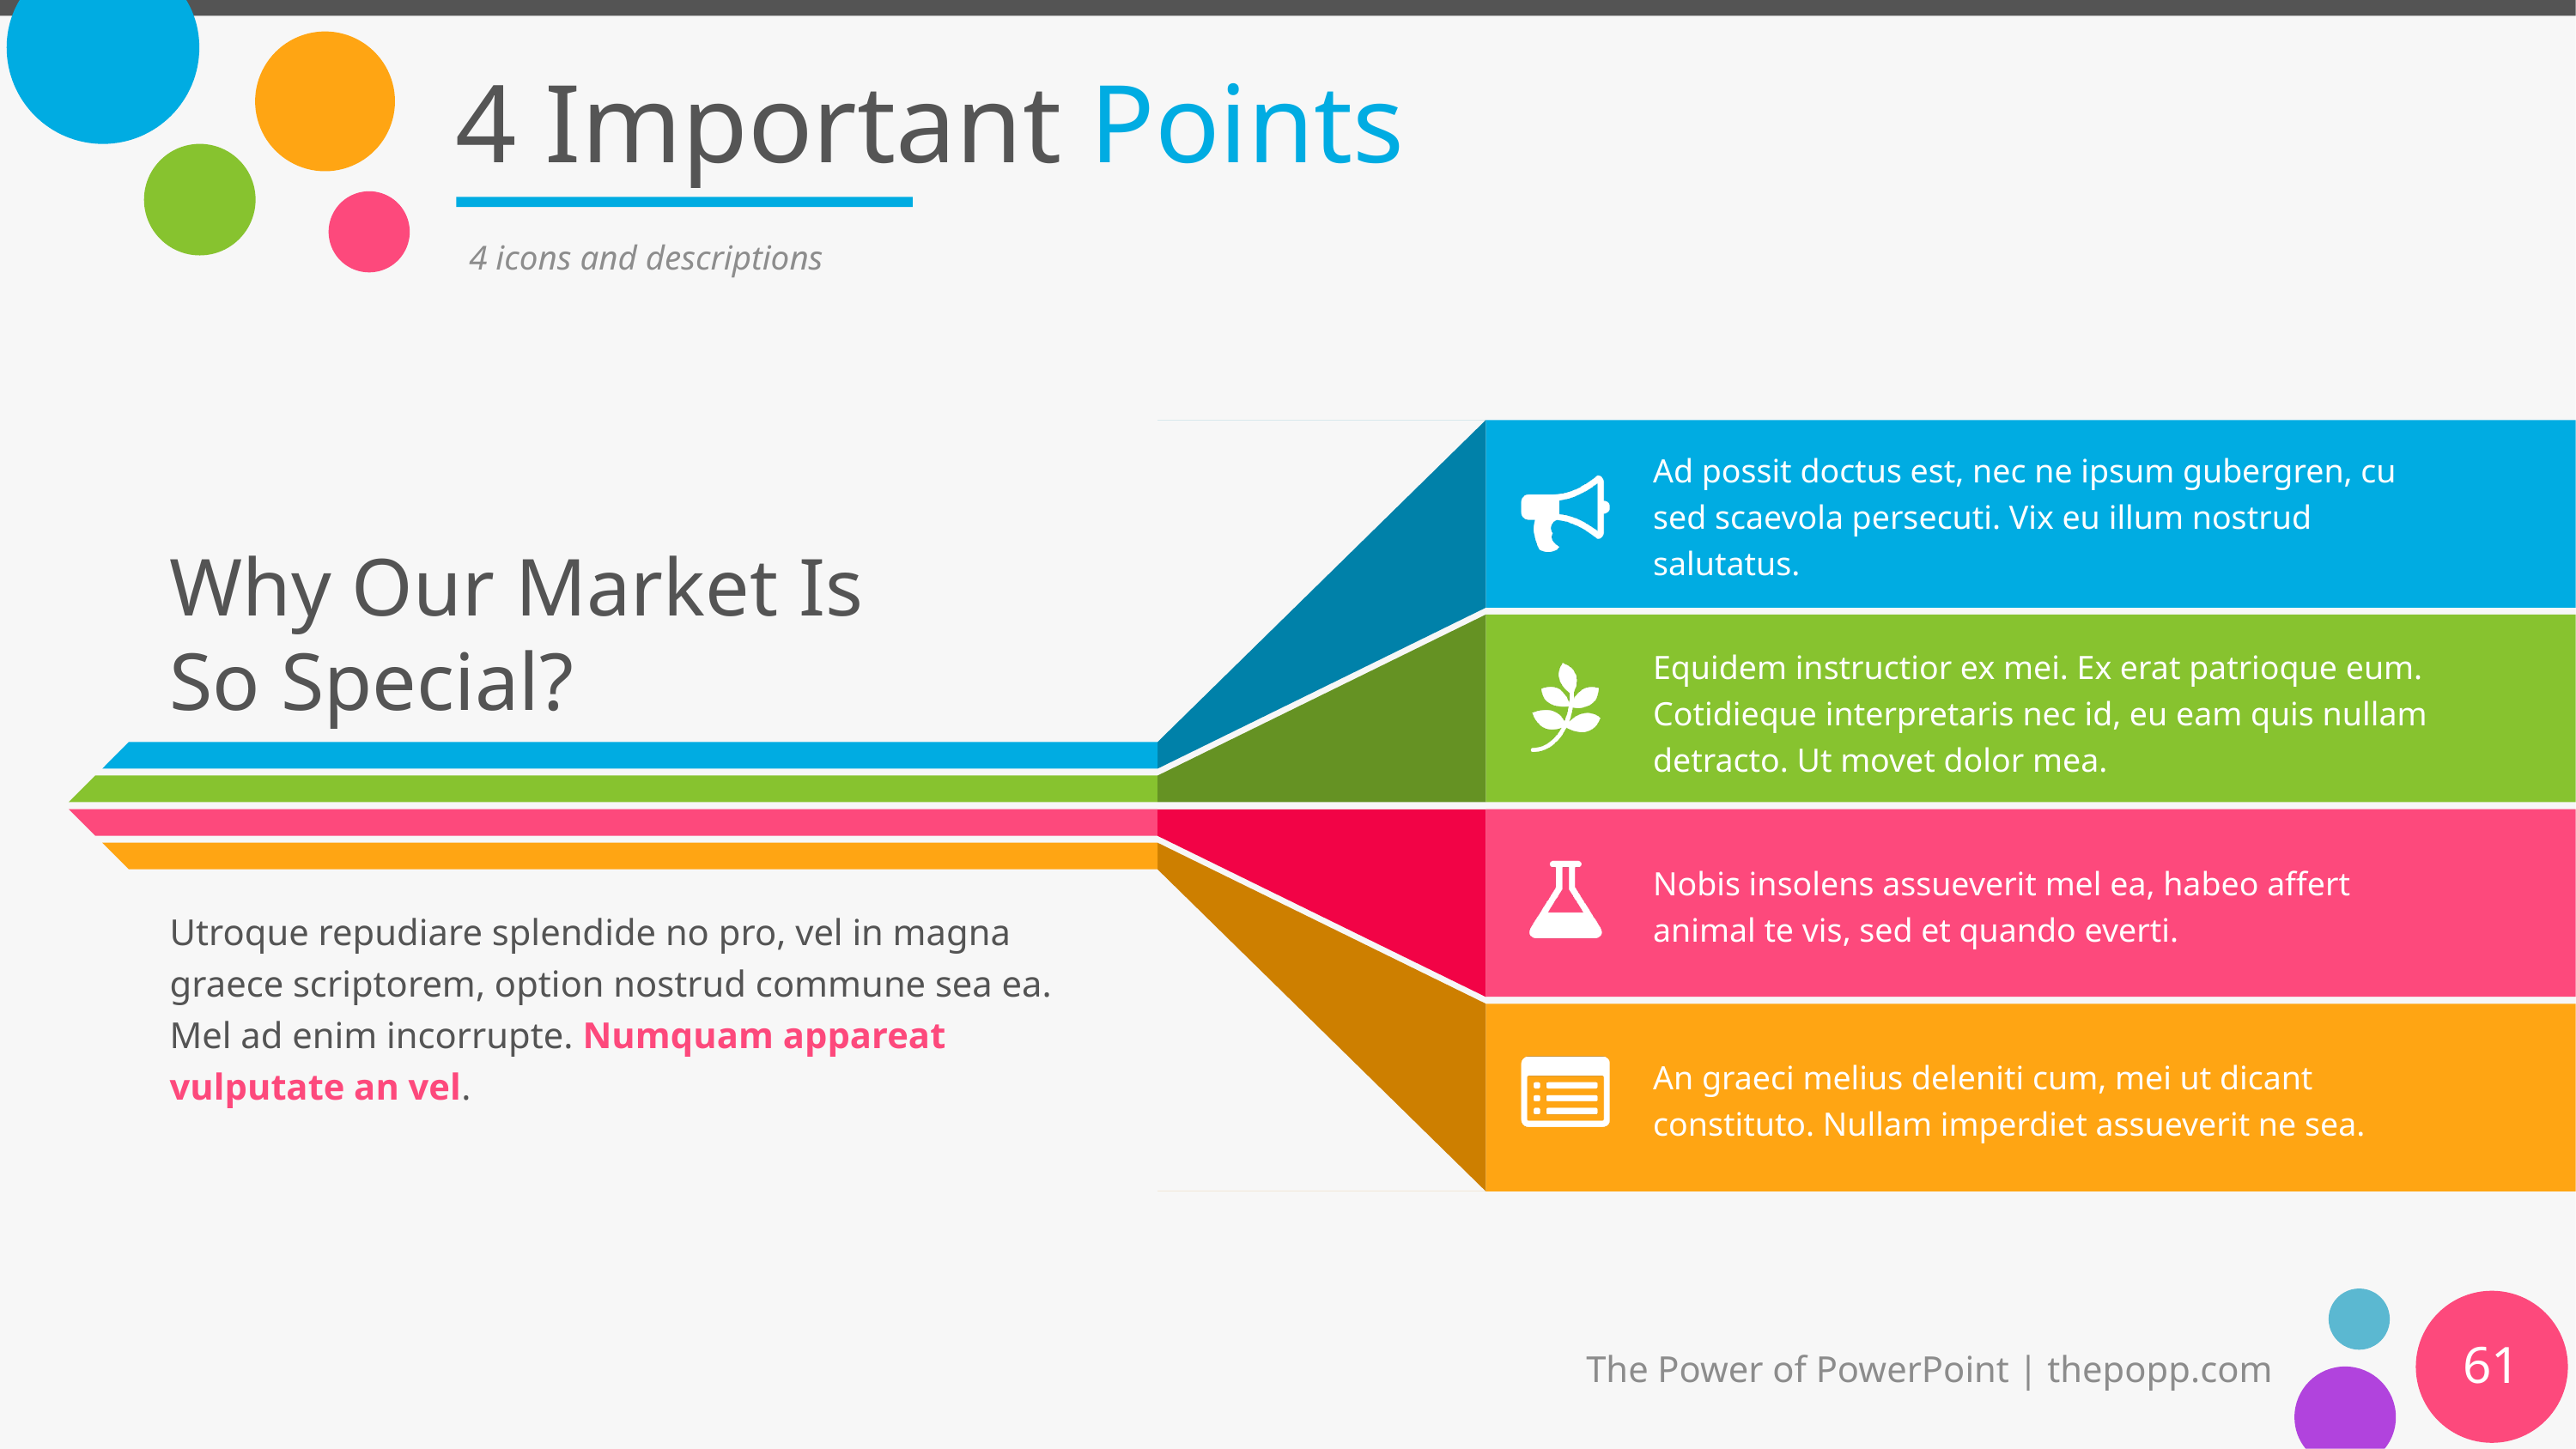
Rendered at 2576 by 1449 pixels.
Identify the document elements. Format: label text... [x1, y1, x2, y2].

list Utroque repudiare splendide no pro, vel in magna graece scriptorem, option nostrud commune sea ea. Mel ad enim incorrupte. Numquam appareat vulputate an vel. [146, 889, 1111, 1250]
picture [1521, 1046, 1610, 1137]
picture [1521, 662, 1610, 752]
list Ad possit doctus est, nec ne ipsum gubergren, cu sed scaevola persecuti. Vix eu illum nostrud salutatus. [1630, 429, 2472, 597]
slide_number 61 [2415, 1328, 2568, 1406]
picture [1521, 854, 1610, 944]
title 4 Important Points [433, 34, 2454, 204]
list An graeci melius deleniti cum, mei ut dicant constituto. Nullam imperdiet assueverit ne sea. [1630, 1013, 2472, 1180]
picture [1522, 476, 1609, 551]
list Nobis insolens assueverit mel ea, habeo affert animal te vis, sed et quando everti. [1630, 819, 2472, 986]
list Why Our Market Is So Special? [146, 425, 1111, 737]
footer The Power of PowerPoint | thepopp.com [1479, 1332, 2296, 1410]
list Equidem instructior ex mei. Ex erat patrioque eum. Cotidieque interpretaris nec id, eu eam quis nullam detracto. Ut movet dolor mea. [1630, 625, 2472, 792]
list 4 icons and descriptions [446, 217, 2465, 288]
